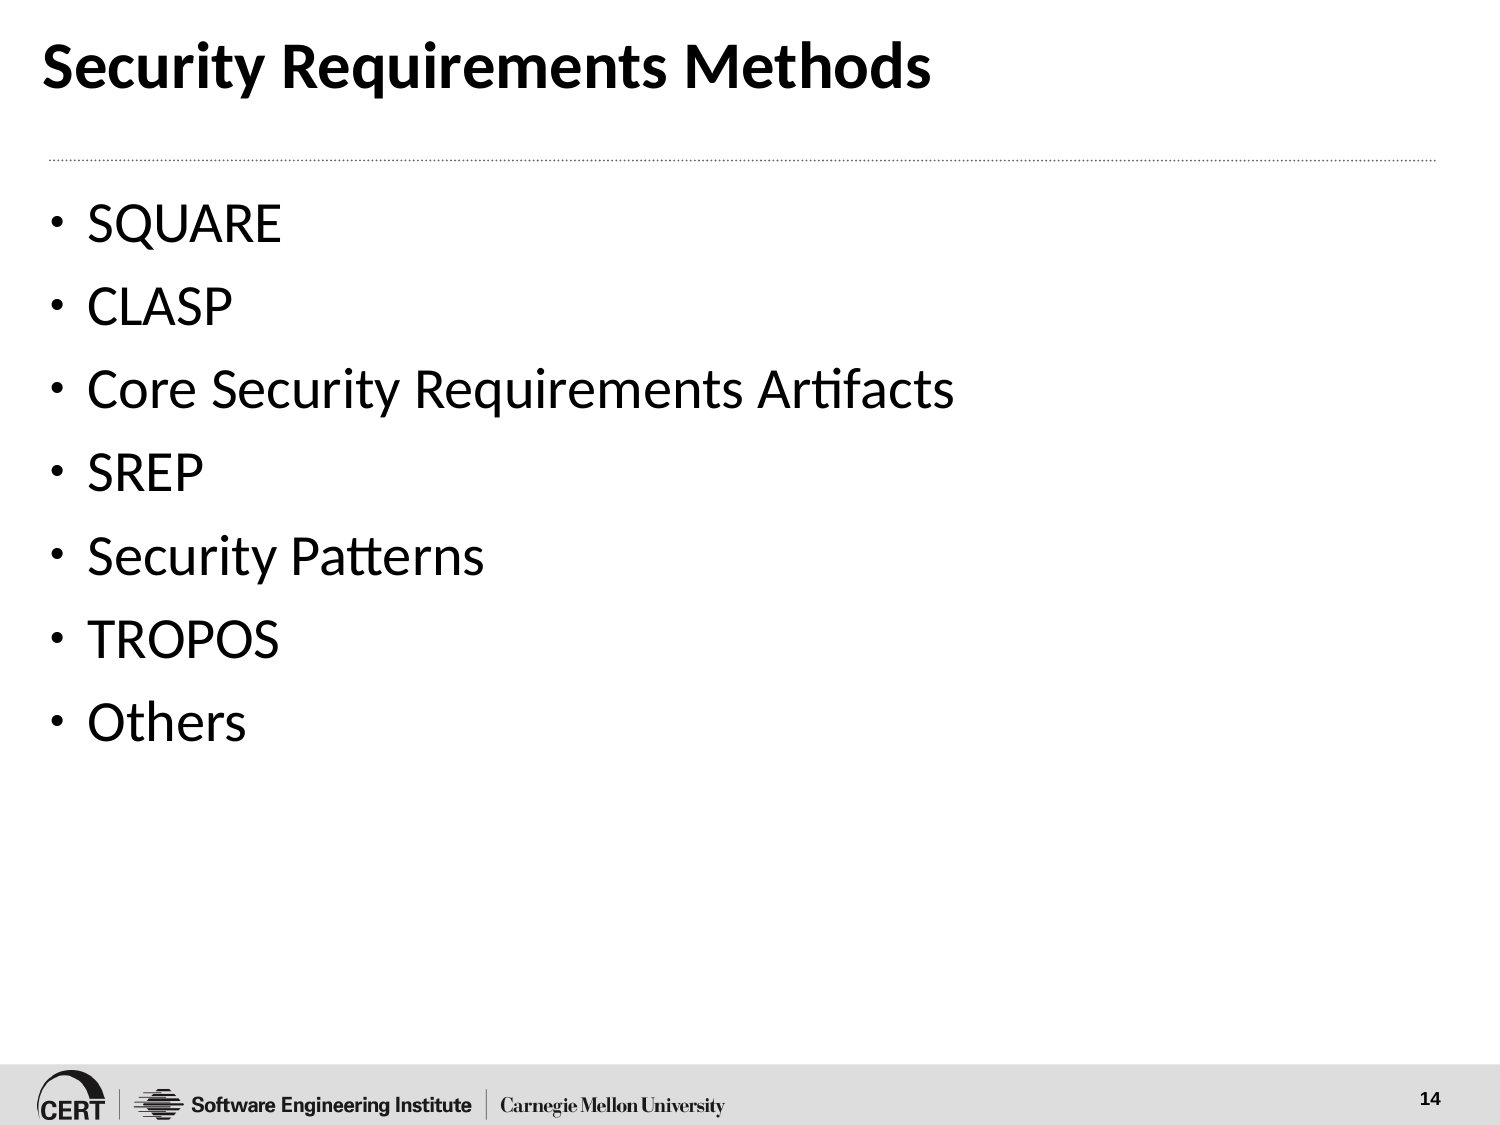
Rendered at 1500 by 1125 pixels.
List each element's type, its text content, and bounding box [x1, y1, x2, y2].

picture [37, 1069, 725, 1122]
title Security Requirements Methods [42, 37, 1434, 155]
list SQUARE CLASP Core Security Requirements Artifacts SREP Security Patterns TROPOS Others [49, 187, 1438, 1001]
